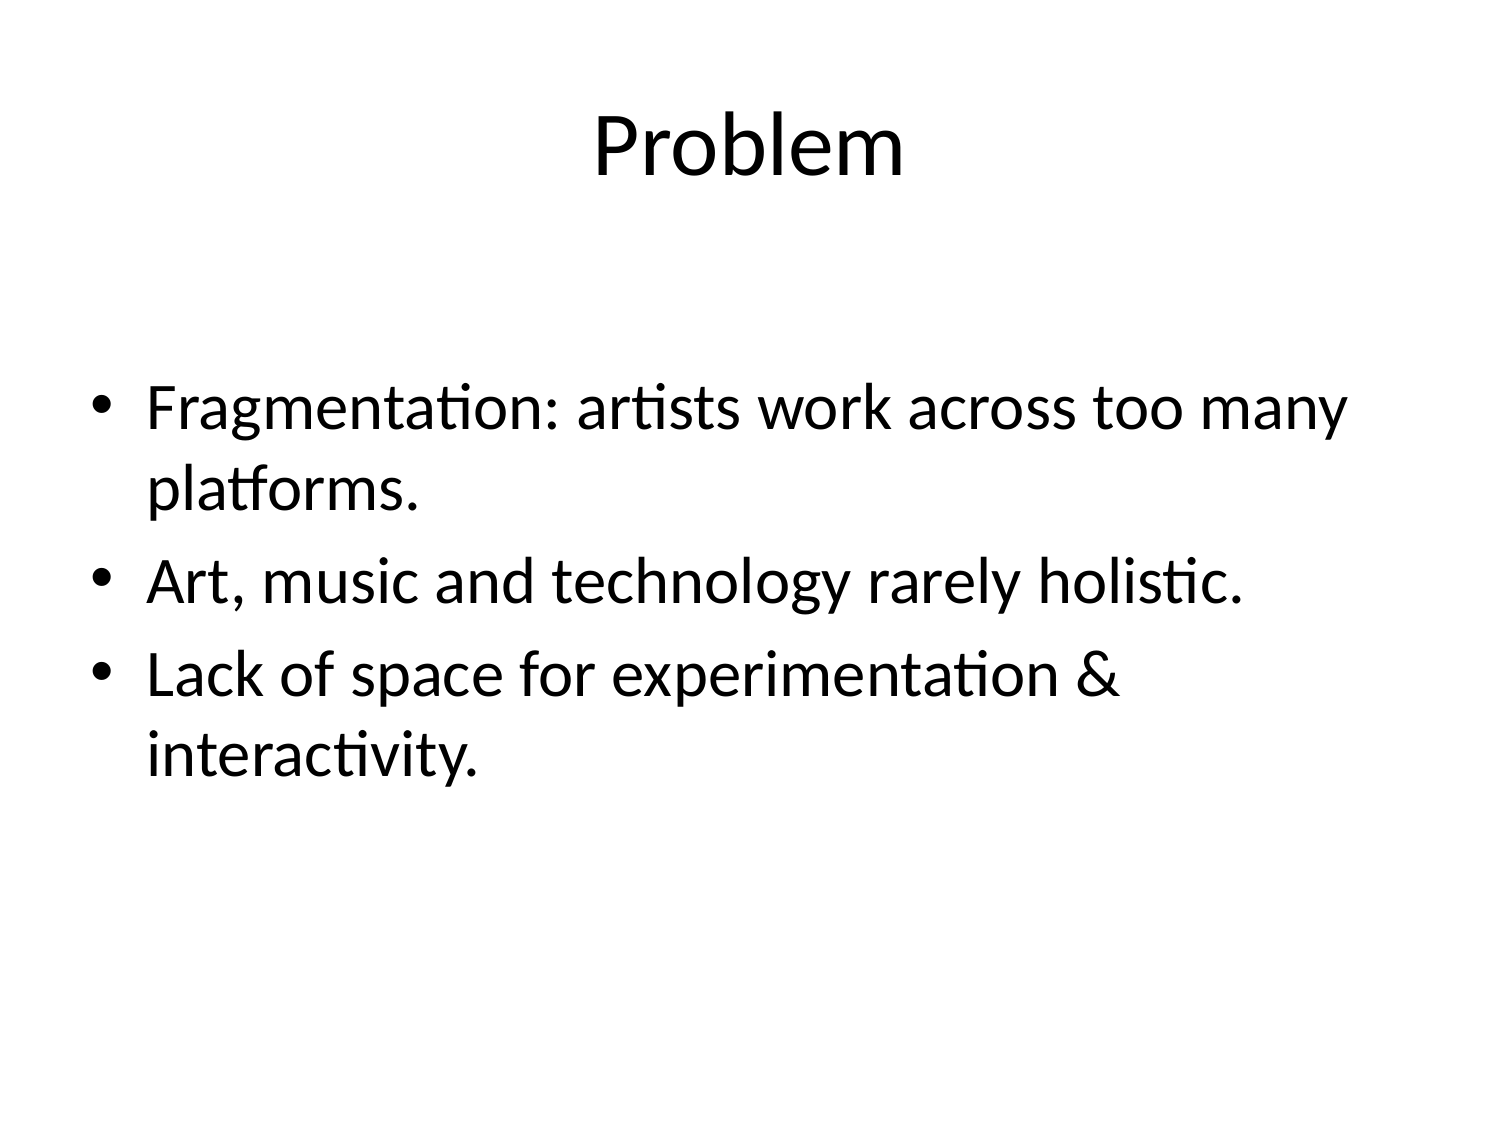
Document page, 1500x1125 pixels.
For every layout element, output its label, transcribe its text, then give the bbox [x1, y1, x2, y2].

title Problem [75, 45, 1425, 233]
list Fragmentation: artists work across too many platforms. Art, music and technology rarely holistic. Lack of space for experimentation & interactivity. [75, 262, 1425, 1005]
